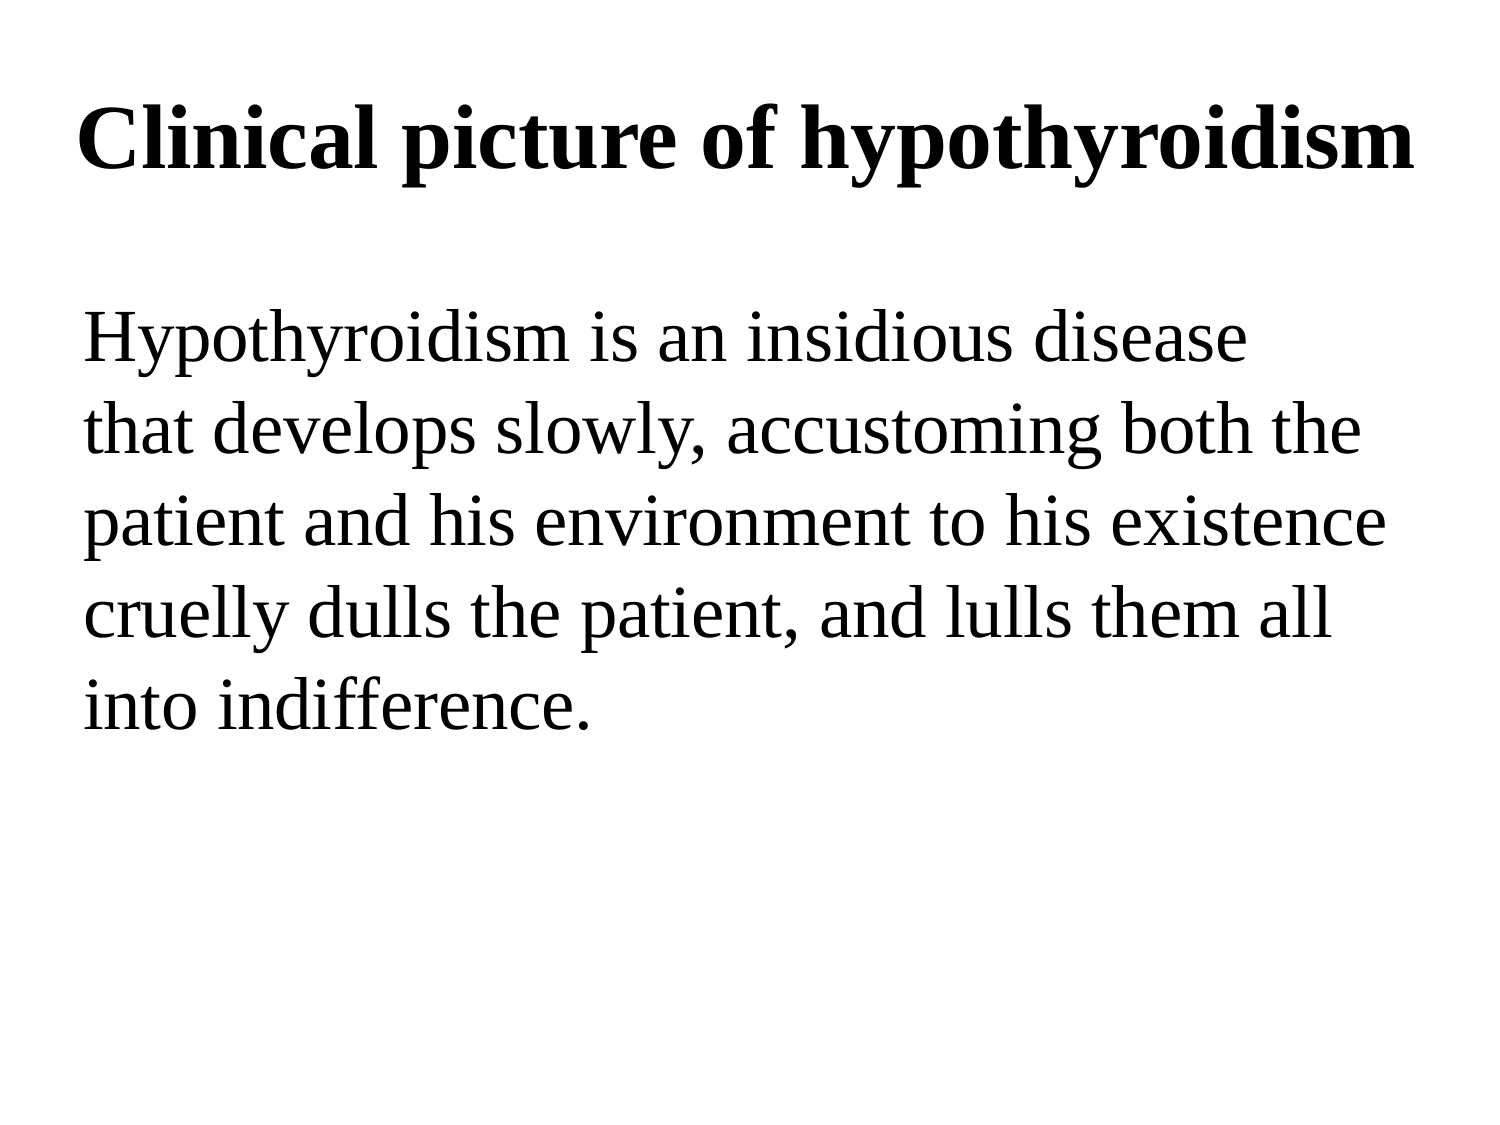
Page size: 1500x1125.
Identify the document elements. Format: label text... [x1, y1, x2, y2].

title Clinical picture of hypothyroidism [75, 75, 1464, 284]
list Hypothyroidism is an insidious disease that develops slowly, accustoming both the patient and his environment to his existence cruelly dulls the patient, and lulls them all into indifference. [75, 284, 1500, 925]
